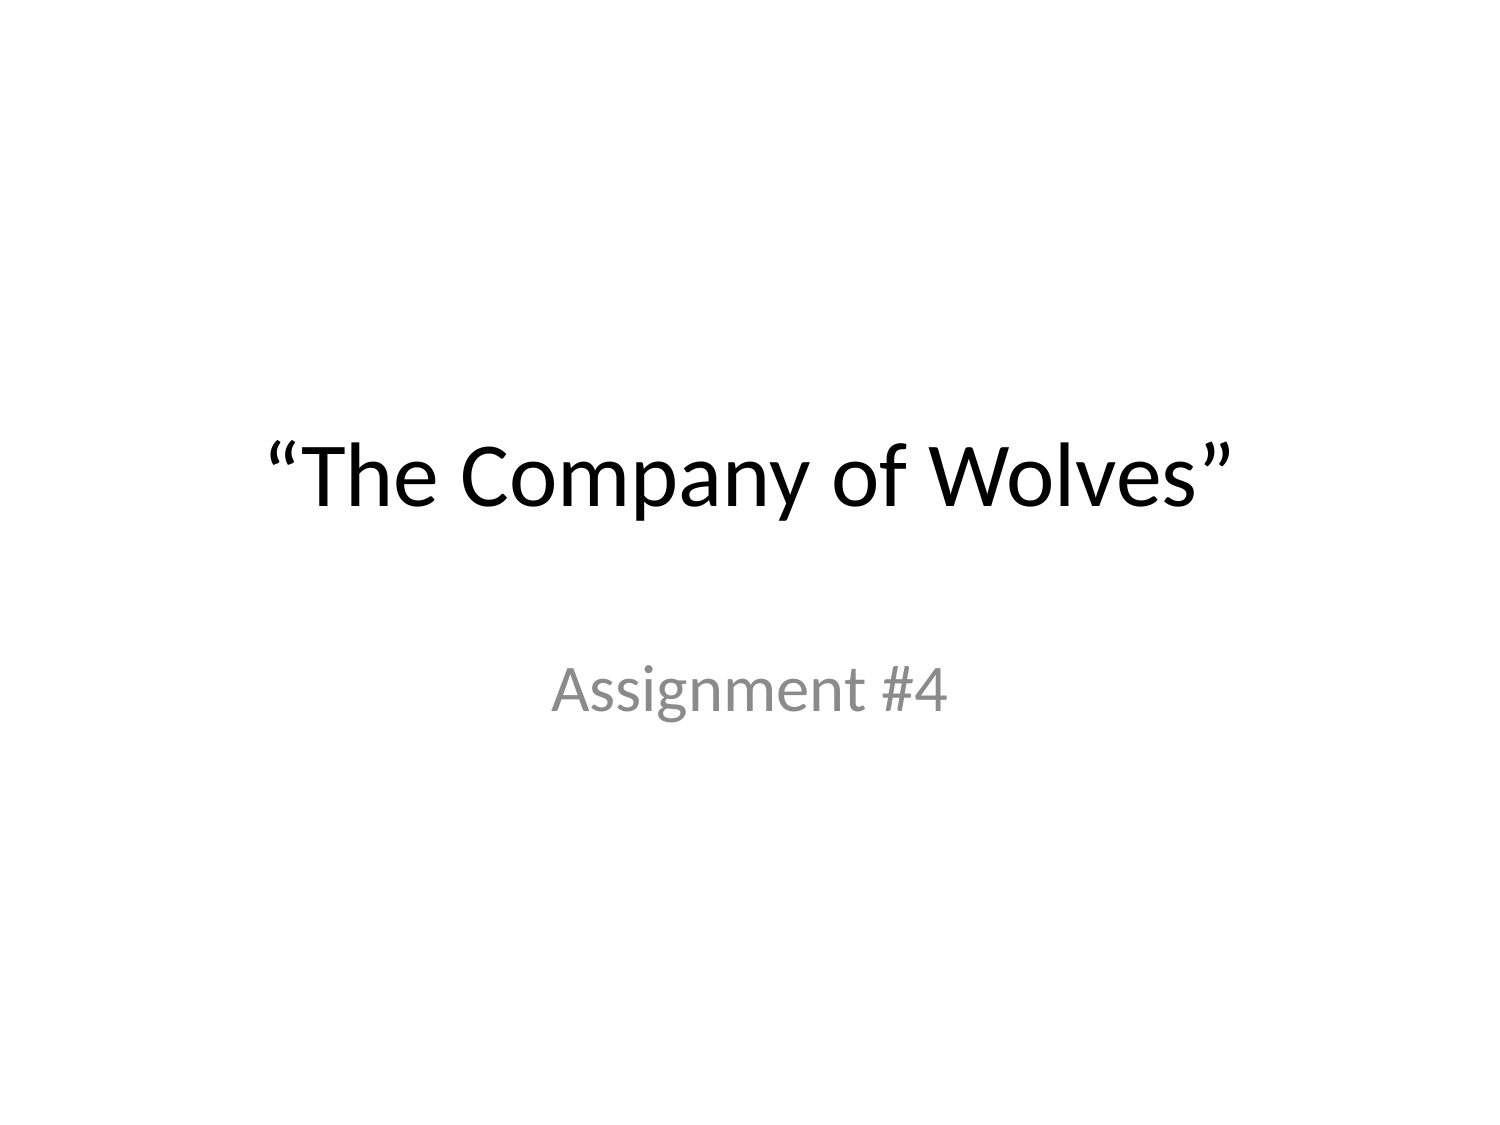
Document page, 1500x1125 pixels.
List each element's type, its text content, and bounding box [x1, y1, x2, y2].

subtitle Assignment #4 [225, 637, 1275, 925]
title “The Company of Wolves” [112, 349, 1388, 591]
